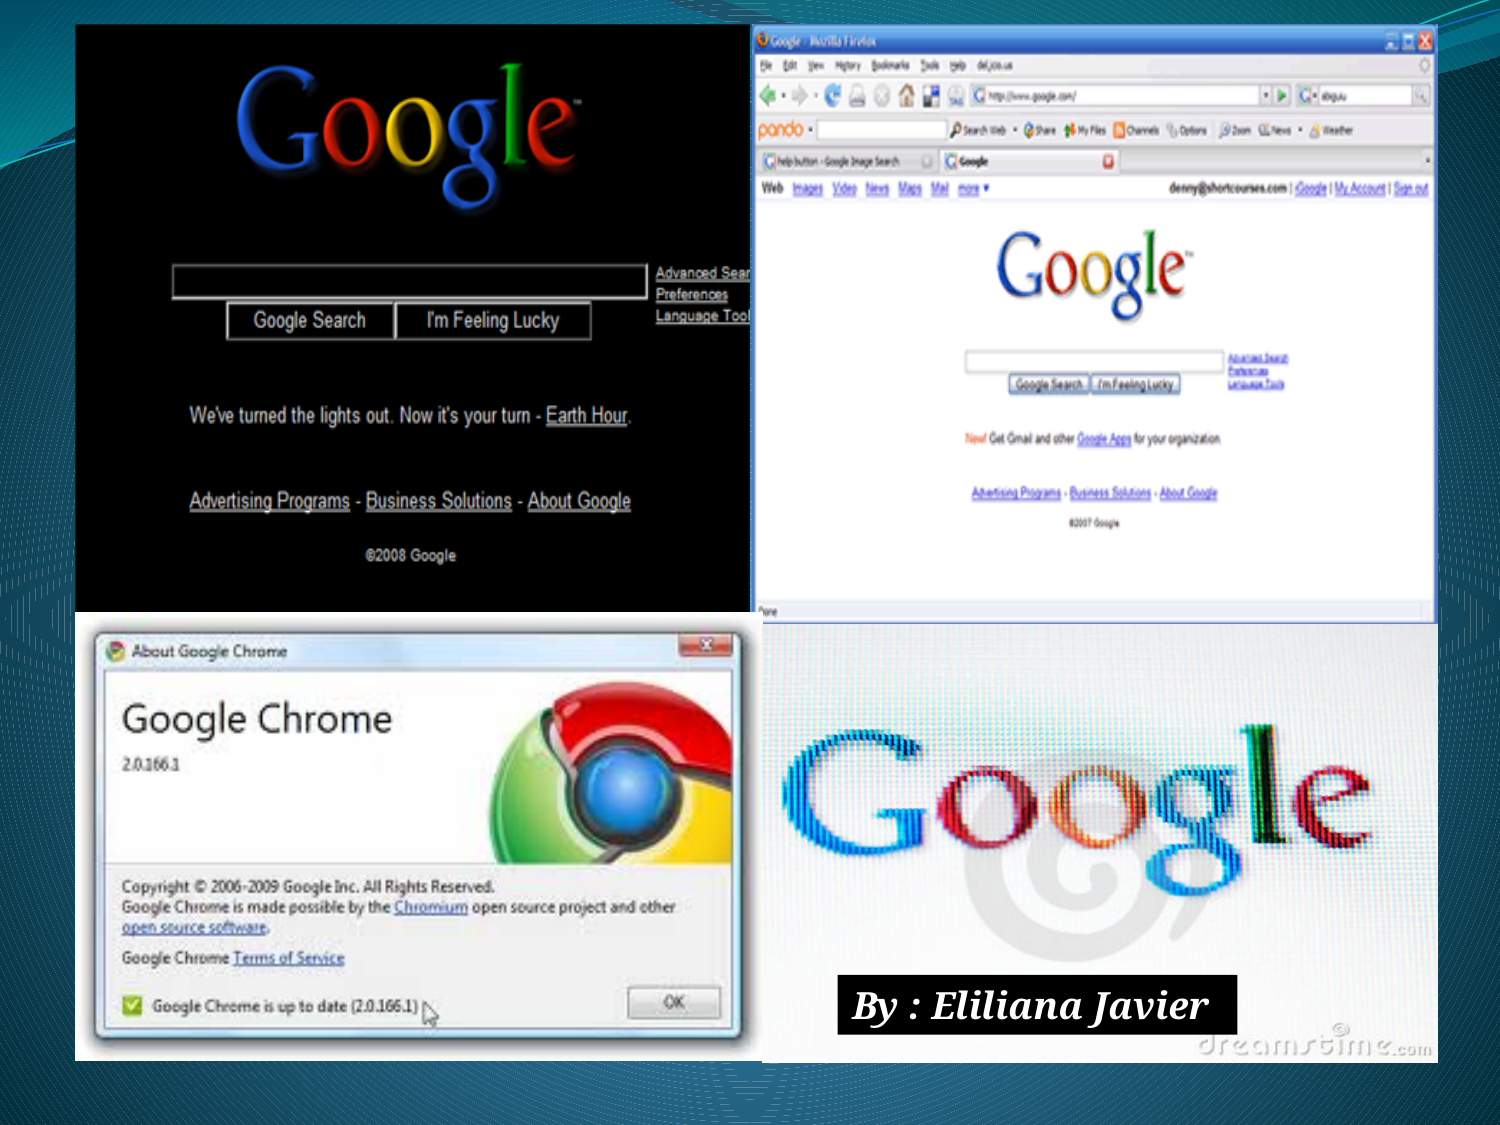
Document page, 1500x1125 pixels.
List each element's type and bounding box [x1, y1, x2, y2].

picture [74, 24, 1438, 1063]
